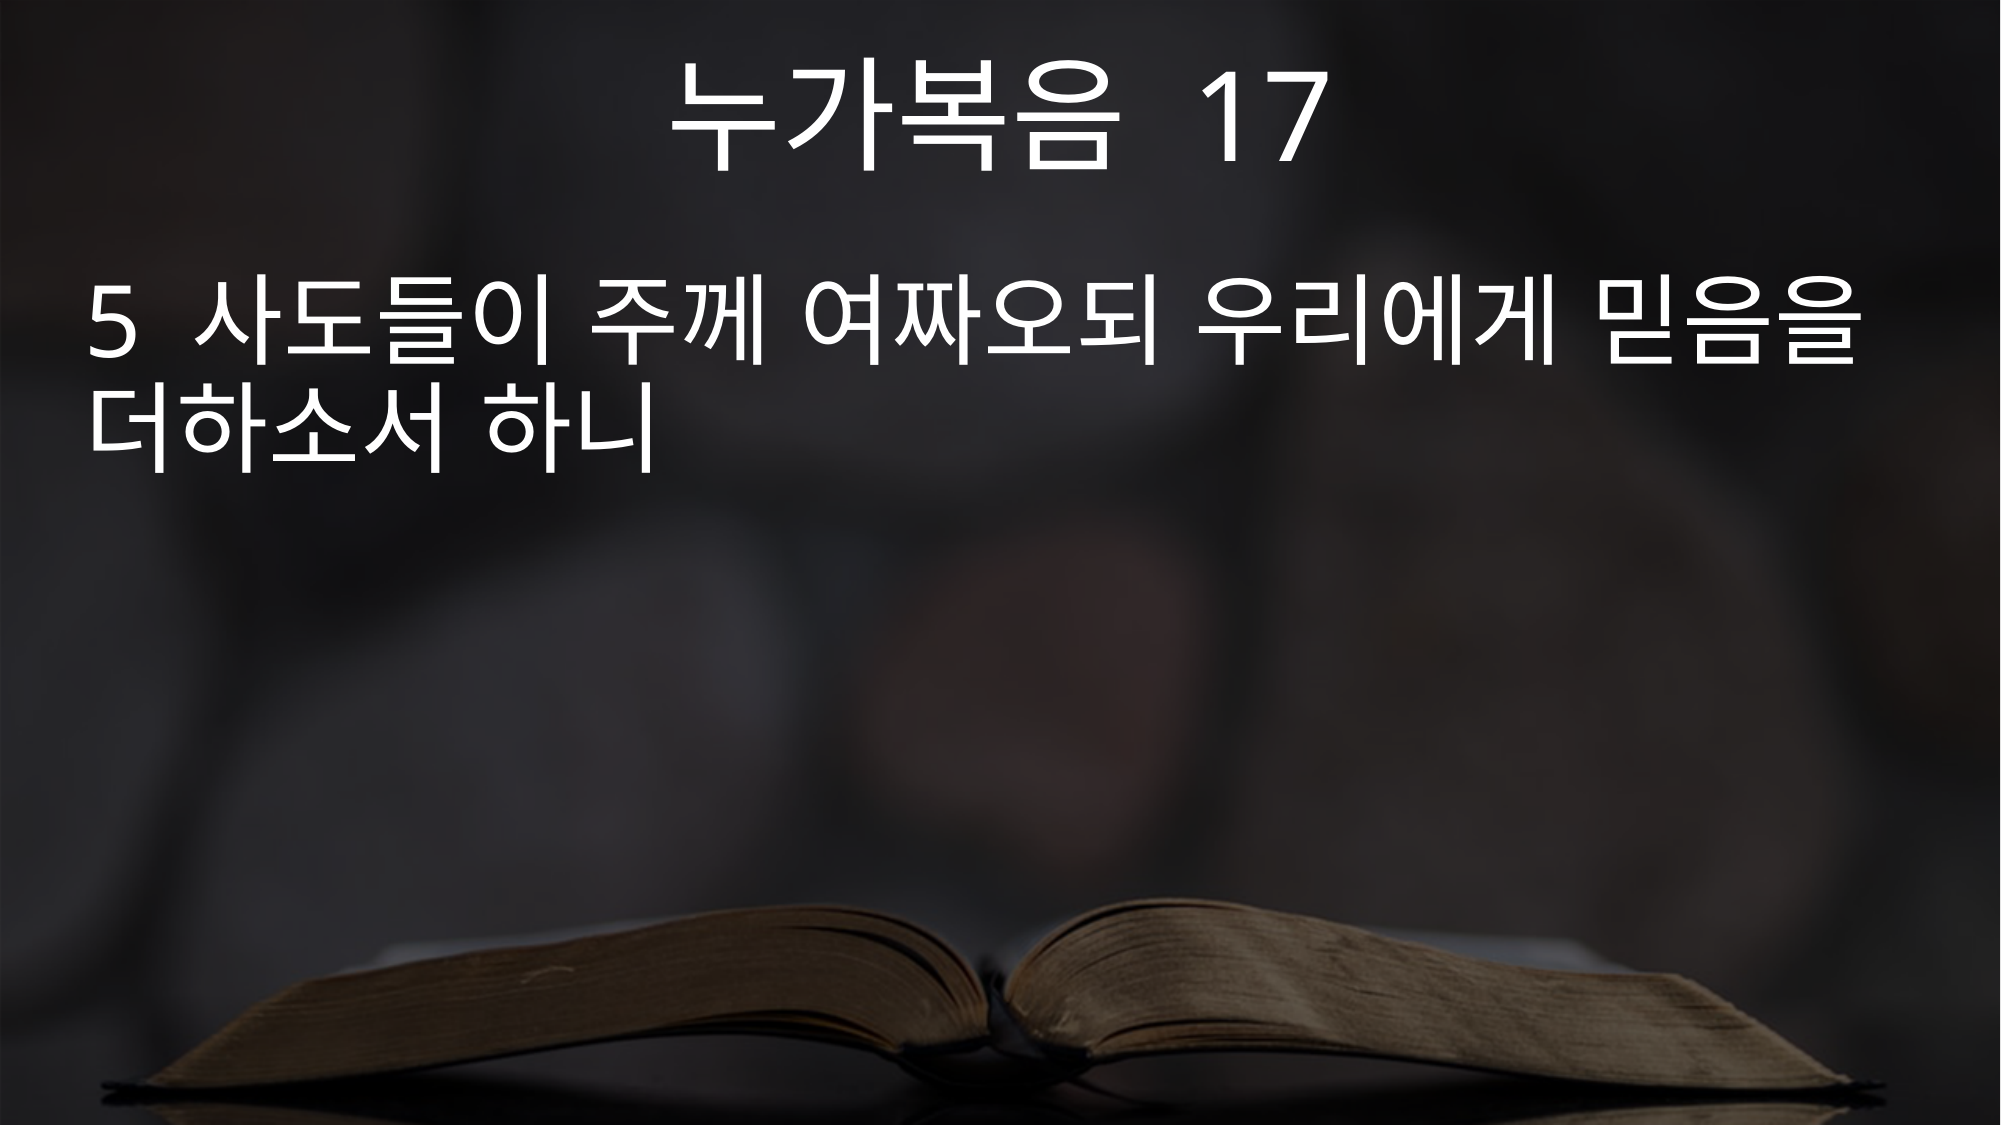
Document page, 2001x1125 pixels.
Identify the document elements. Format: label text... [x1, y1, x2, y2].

footer 누가복음 17 [0, 32, 2000, 192]
list 5 사도들이 주께 여짜오되 우리에게 믿음을 더하소서 하니 [69, 263, 1953, 423]
picture [0, 0, 2001, 1125]
